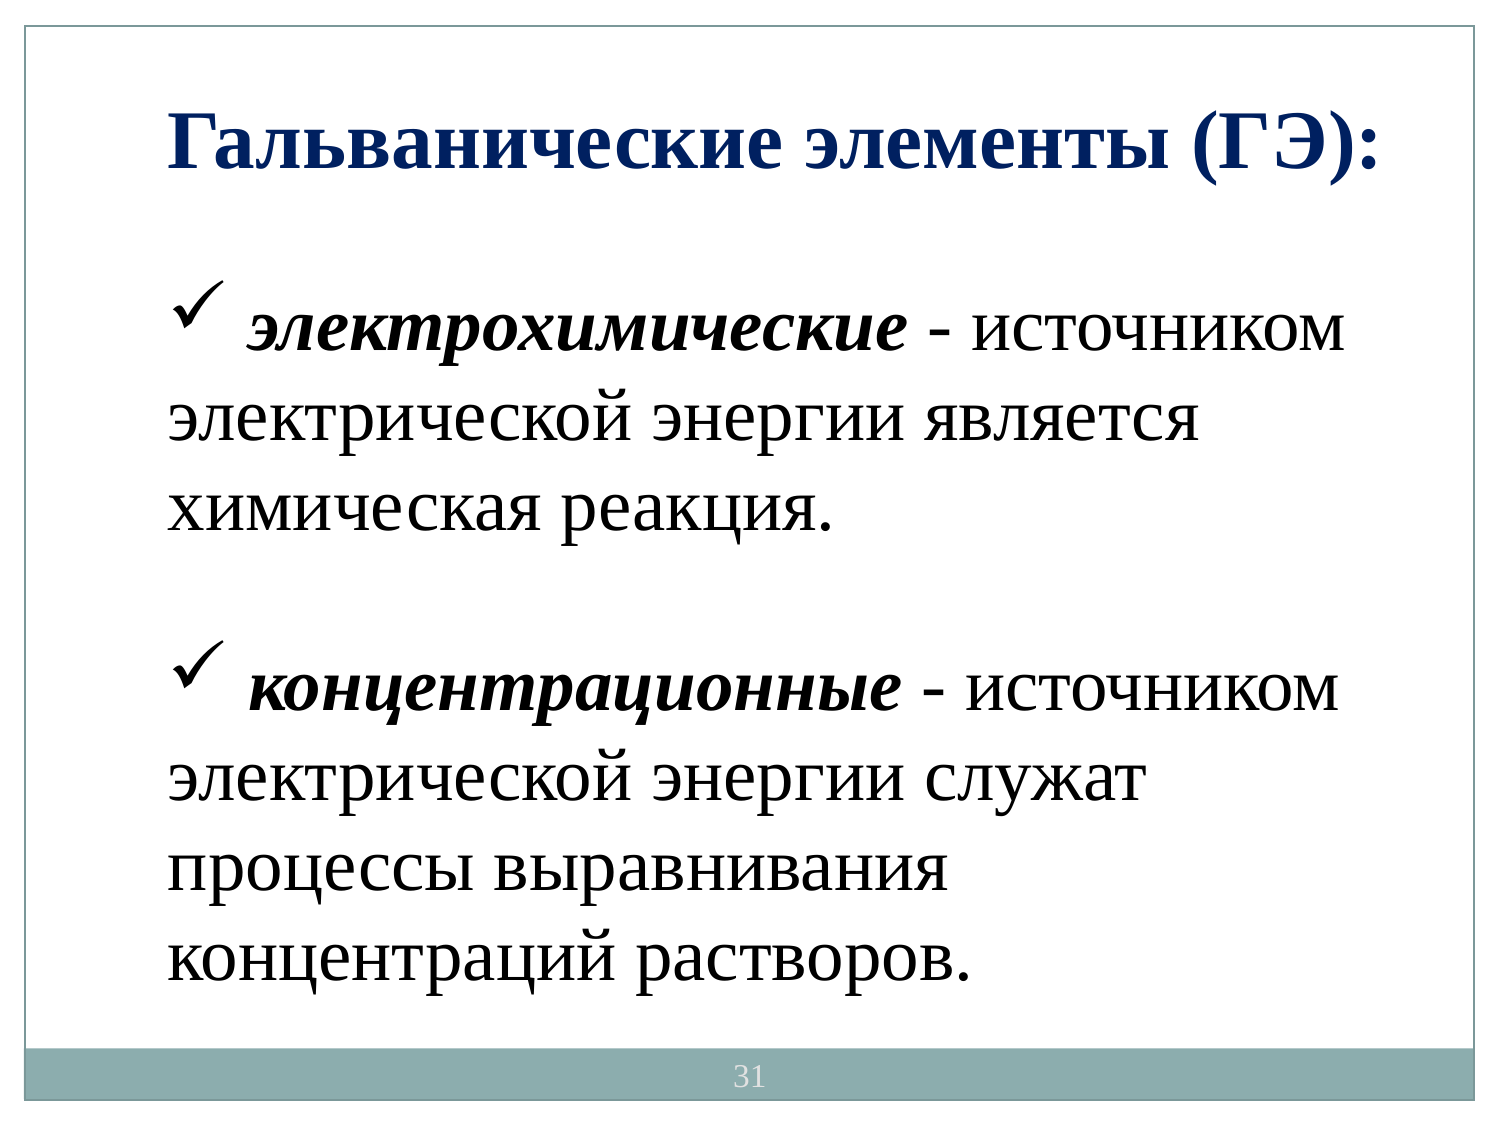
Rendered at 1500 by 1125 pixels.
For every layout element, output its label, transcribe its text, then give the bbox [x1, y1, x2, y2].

text_box Гальванические элементы (ГЭ): электрохимические - источником электрической энергии является химическая реакция. концентрационные - источником электрической энергии служат процессы выравнивания концентраций растворов. [153, 78, 1400, 1003]
slide_number 31 [699, 1037, 800, 1110]
